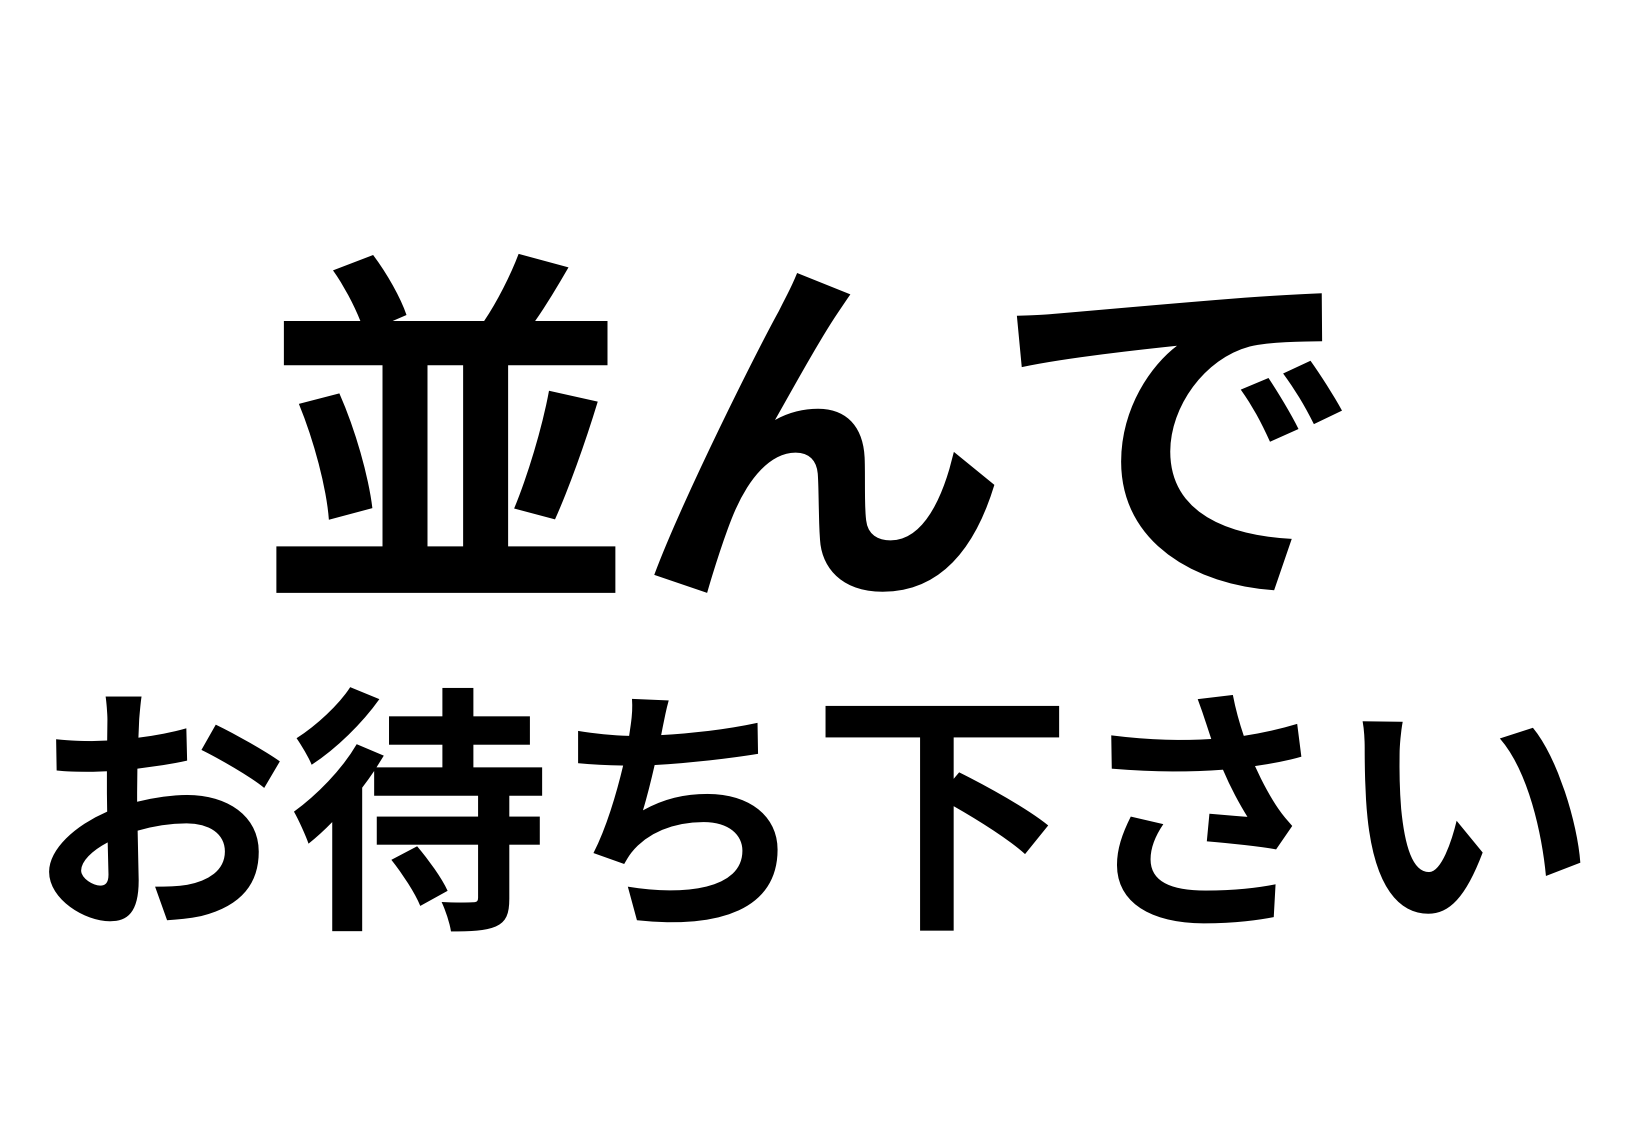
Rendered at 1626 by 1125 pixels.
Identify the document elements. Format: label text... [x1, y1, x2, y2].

text_box 並んで お待ち下さい [0, 191, 1625, 969]
